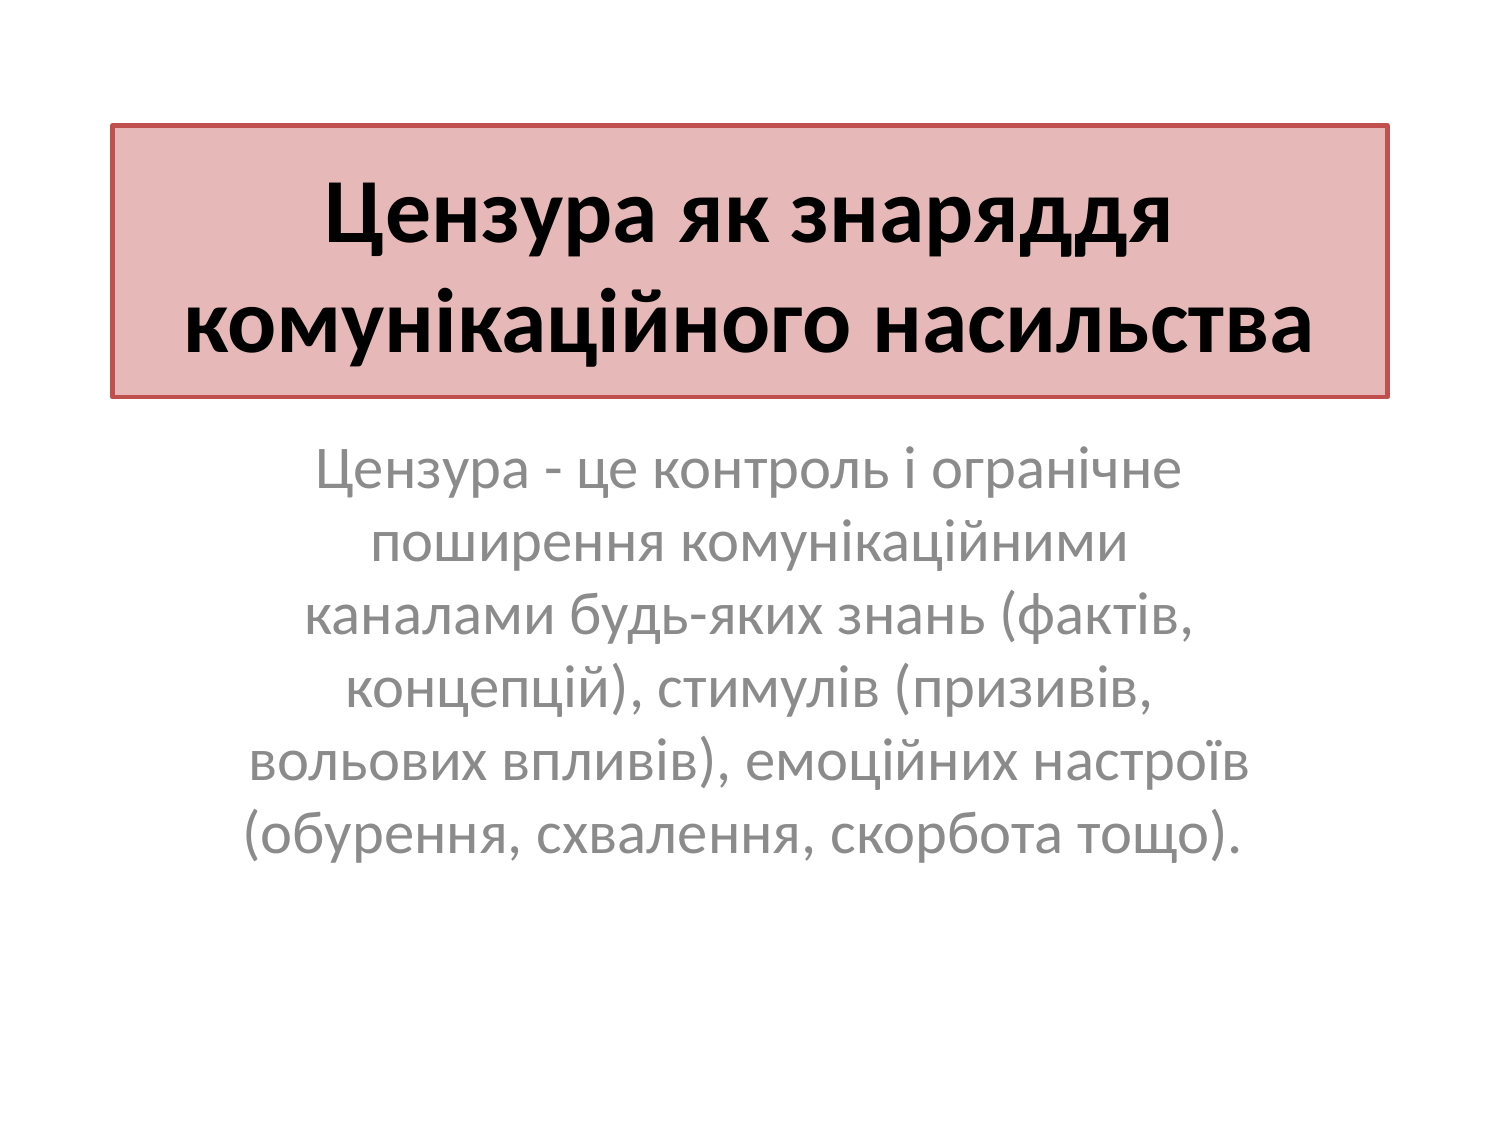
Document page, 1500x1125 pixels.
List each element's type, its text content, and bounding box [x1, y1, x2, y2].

subtitle Цензура - це контроль і огранічне поширення комунікаційними каналами будь-яких знань (фактів, концепцій), стимулів (призивів, вольових впливів), емоційних настроїв (обурення, схвалення, скорбота тощо). [225, 420, 1275, 925]
title Цензура як знаряддя комунікаційного насильства [110, 123, 1390, 399]
